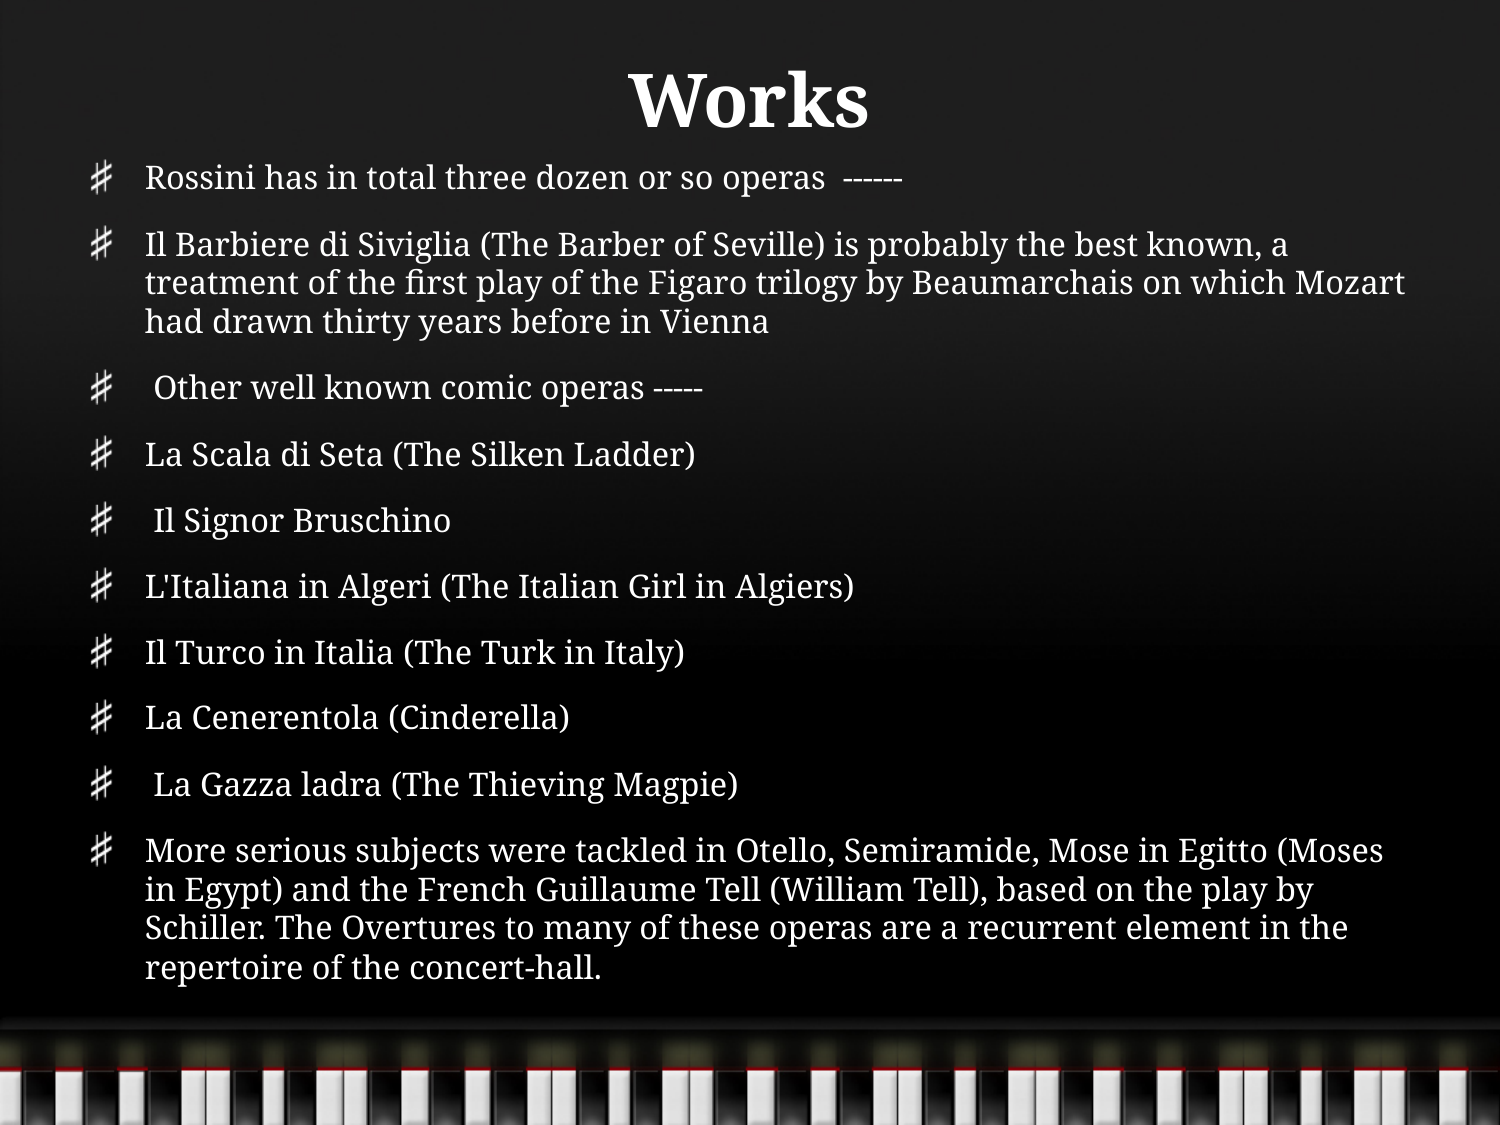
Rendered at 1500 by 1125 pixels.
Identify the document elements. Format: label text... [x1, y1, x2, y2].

list Rossini has in total three dozen or so operas ------ Il Barbiere di Siviglia (The Barber of Seville) is probably the best known, a treatment of the first play of the Figaro trilogy by Beaumarchais on which Mozart had drawn thirty years before in Vienna Other well known comic operas ----- La Scala di Seta (The Silken Ladder) Il Signor Bruschino L'Italiana in Algeri (The Italian Girl in Algiers) Il Turco in Italia (The Turk in Italy) La Cenerentola (Cinderella) La Gazza ladra (The Thieving Magpie) More serious subjects were tackled in Otello, Semiramide, Mose in Egitto (Moses in Egypt) and the French Guillaume Tell (William Tell), based on the play by Schiller. The Overtures to many of these operas are a recurrent element in the repertoire of the concert-hall. [75, 149, 1425, 1000]
picture [0, 0, 1500, 1125]
title Works [75, 45, 1425, 149]
